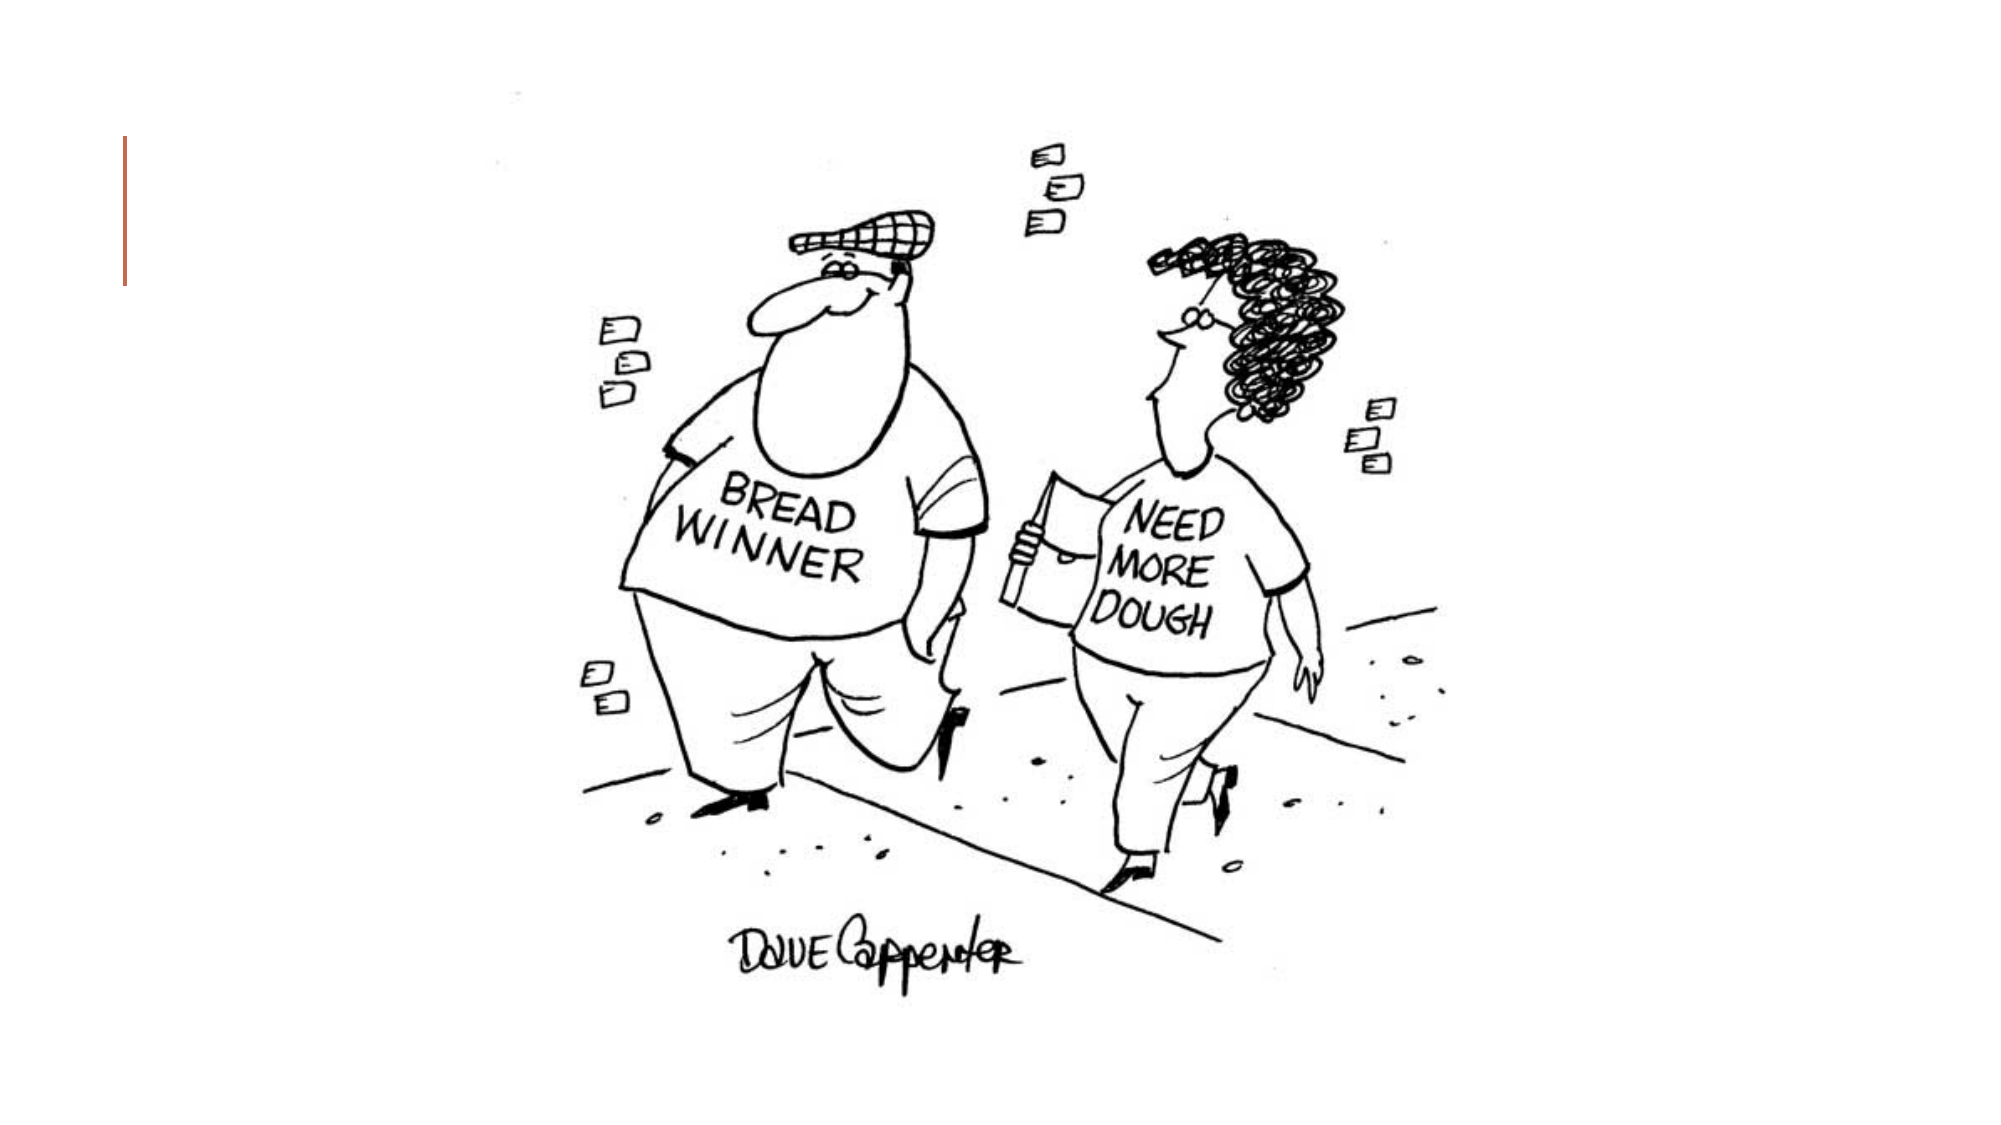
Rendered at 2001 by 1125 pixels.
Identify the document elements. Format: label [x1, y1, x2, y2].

list [482, 23, 1488, 1036]
